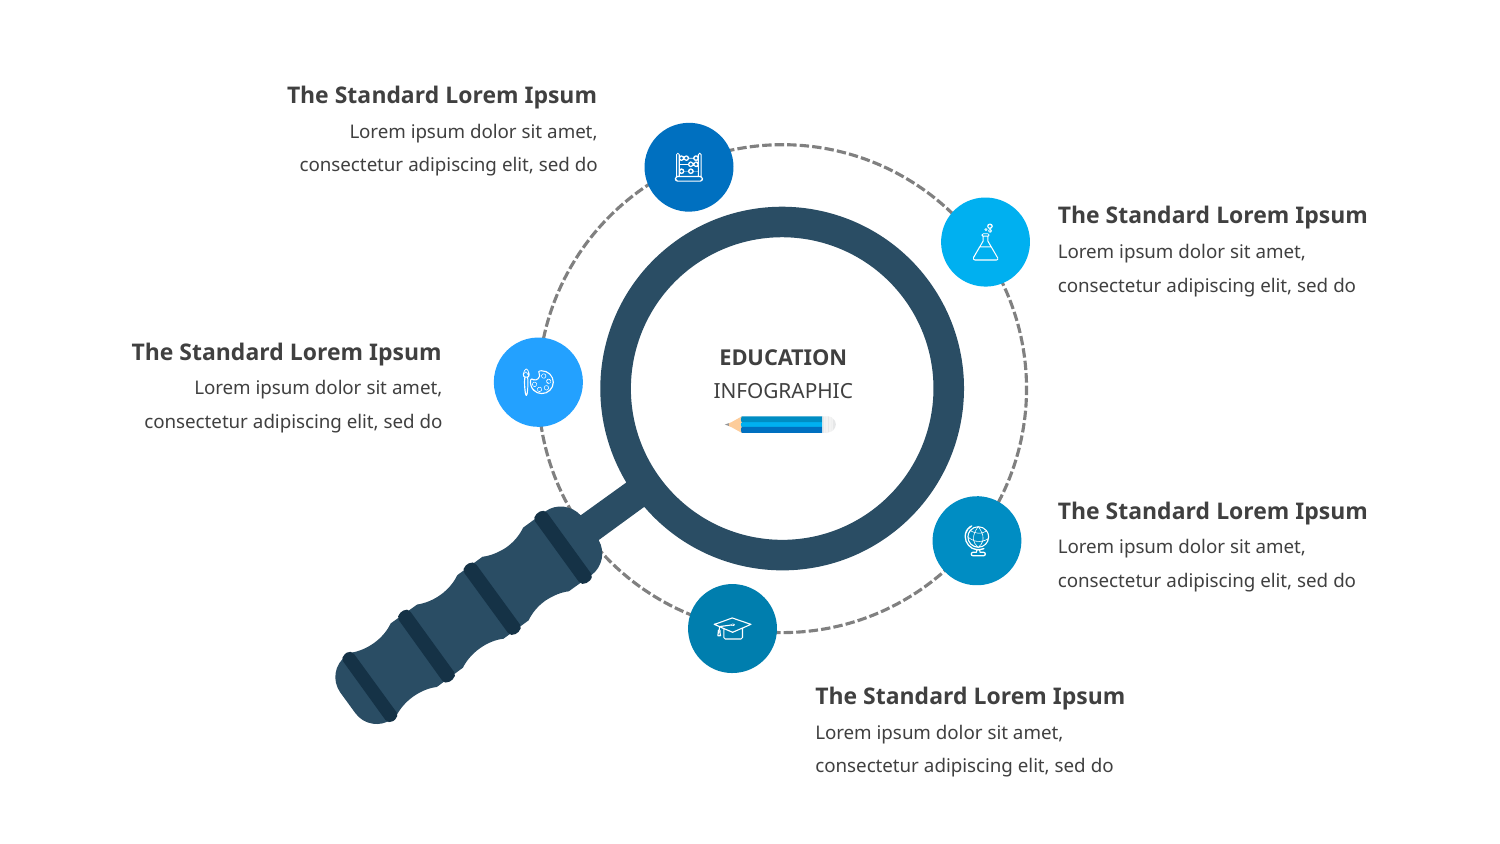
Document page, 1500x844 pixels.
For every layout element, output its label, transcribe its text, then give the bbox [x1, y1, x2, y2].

text_box The Standard Lorem Ipsum Lorem ipsum dolor sit amet, consectetur adipiscing elit, sed do [1057, 187, 1373, 296]
text_box The Standard Lorem Ipsum Lorem ipsum dolor sit amet, consectetur adipiscing elit, sed do [127, 323, 442, 433]
text_box [409, 570, 509, 674]
text_box [463, 562, 521, 635]
text_box [644, 122, 734, 212]
text_box The Standard Lorem Ipsum Lorem ipsum dolor sit amet, consectetur adipiscing elit, sed do [282, 66, 598, 176]
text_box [964, 524, 990, 557]
text_box [941, 197, 1030, 287]
text_box [353, 618, 444, 714]
text_box [546, 206, 965, 575]
text_box The Standard Lorem Ipsum Lorem ipsum dolor sit amet, consectetur adipiscing elit, sed do [1057, 482, 1373, 592]
text_box [342, 651, 398, 723]
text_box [972, 223, 999, 261]
text_box [713, 617, 752, 640]
text_box [674, 152, 704, 182]
text_box [335, 659, 387, 725]
text_box [541, 144, 1027, 633]
text_box [534, 510, 592, 584]
text_box [474, 519, 580, 626]
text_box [522, 368, 555, 397]
text_box [688, 584, 777, 674]
text_box [932, 496, 1022, 586]
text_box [679, 343, 887, 434]
text_box [398, 609, 455, 683]
text_box [493, 337, 583, 427]
text_box The Standard Lorem Ipsum Lorem ipsum dolor sit amet, consectetur adipiscing elit, sed do [815, 667, 1130, 777]
